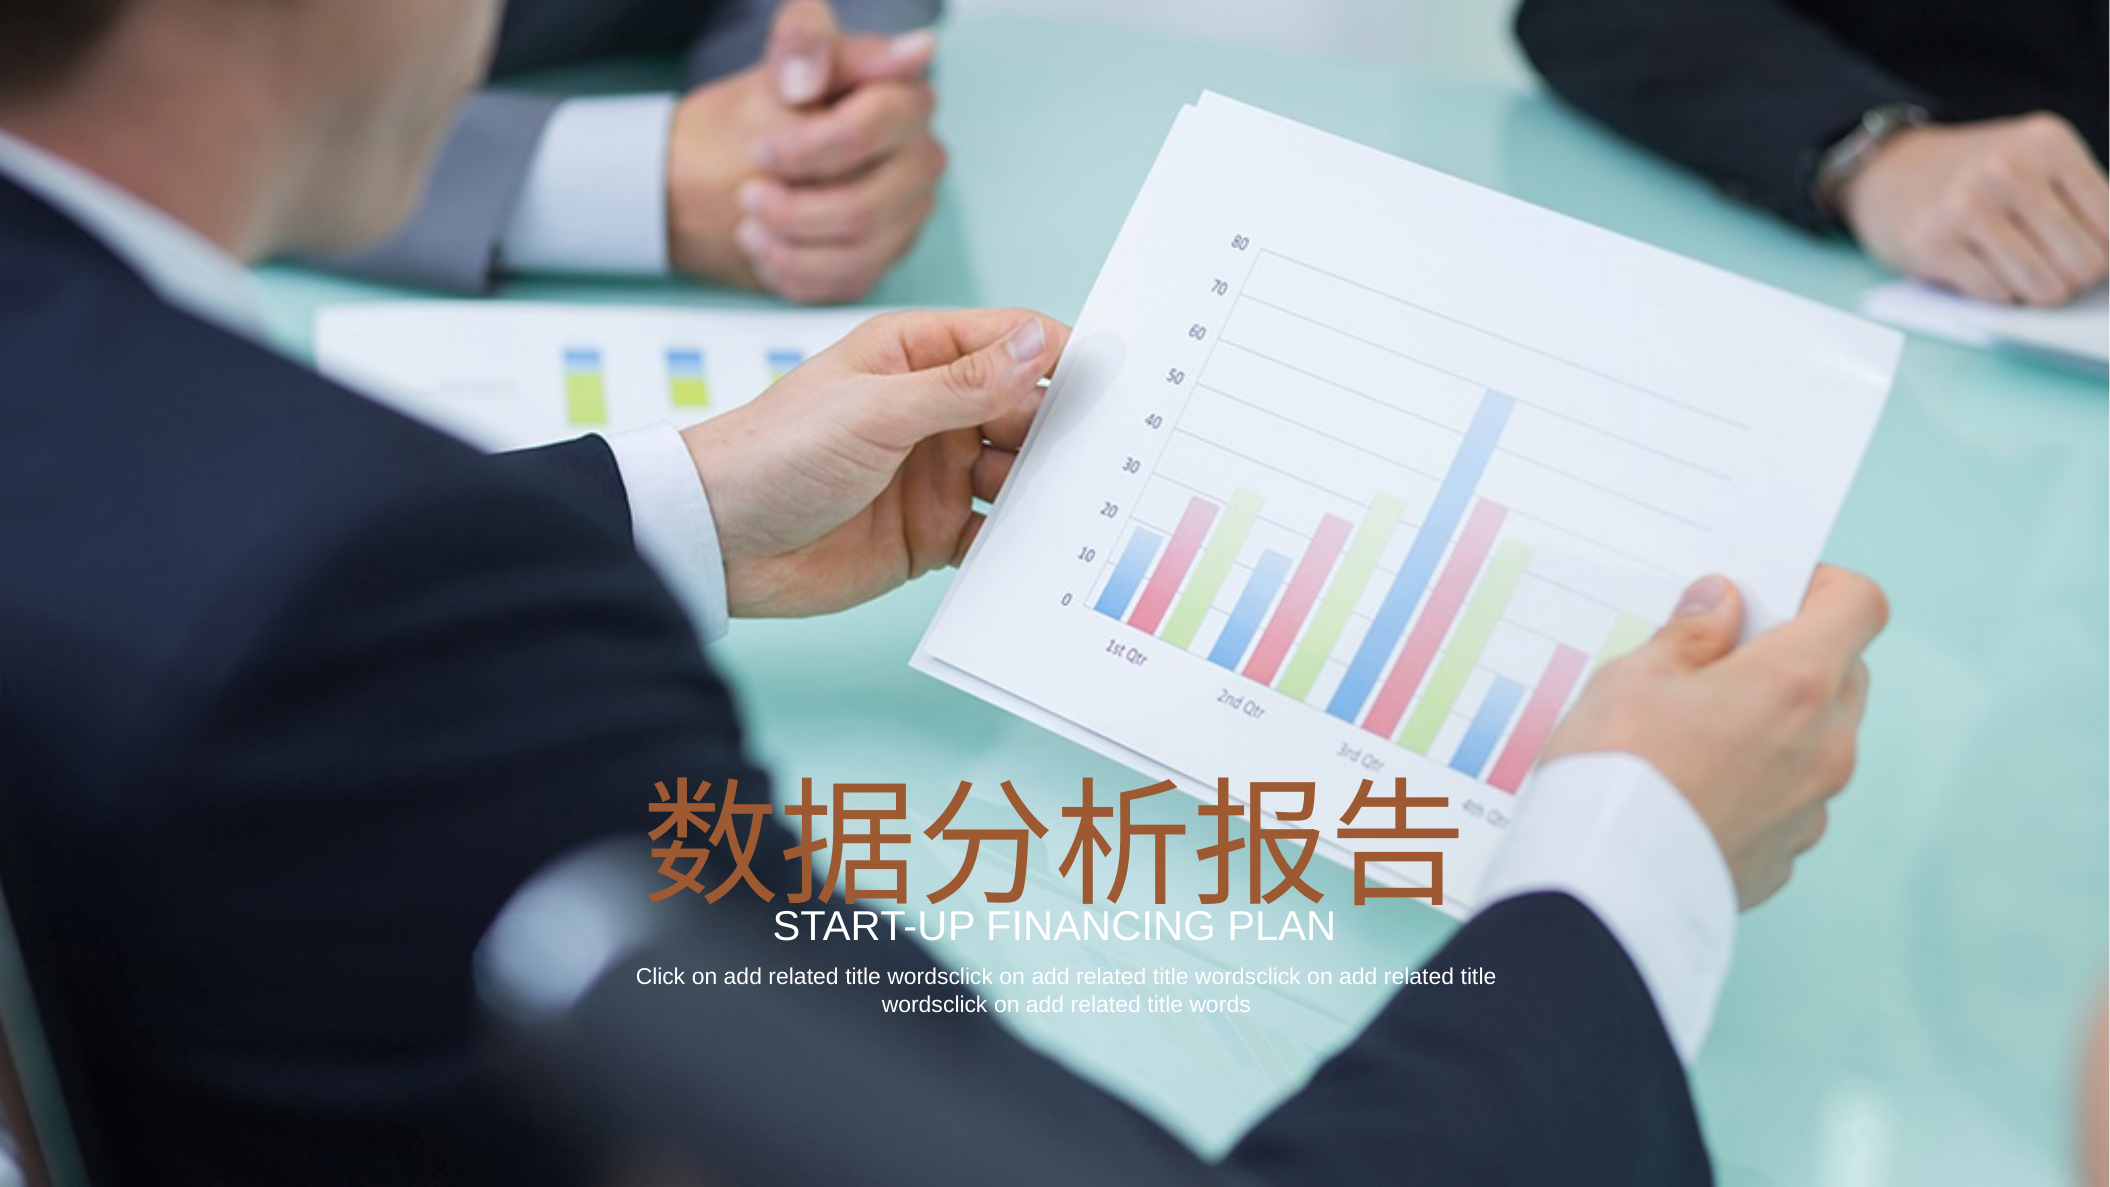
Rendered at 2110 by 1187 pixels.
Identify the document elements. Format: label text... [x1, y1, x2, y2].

text_box [0, 0, 2110, 1187]
text_box 数据分析报告 [487, 699, 1622, 929]
text_box Click on add related title wordsclick on add related title wordsclick on add related title wordsclick on add related title words [593, 954, 1539, 1025]
text_box START-UP FINANCING PLAN [629, 891, 1480, 954]
